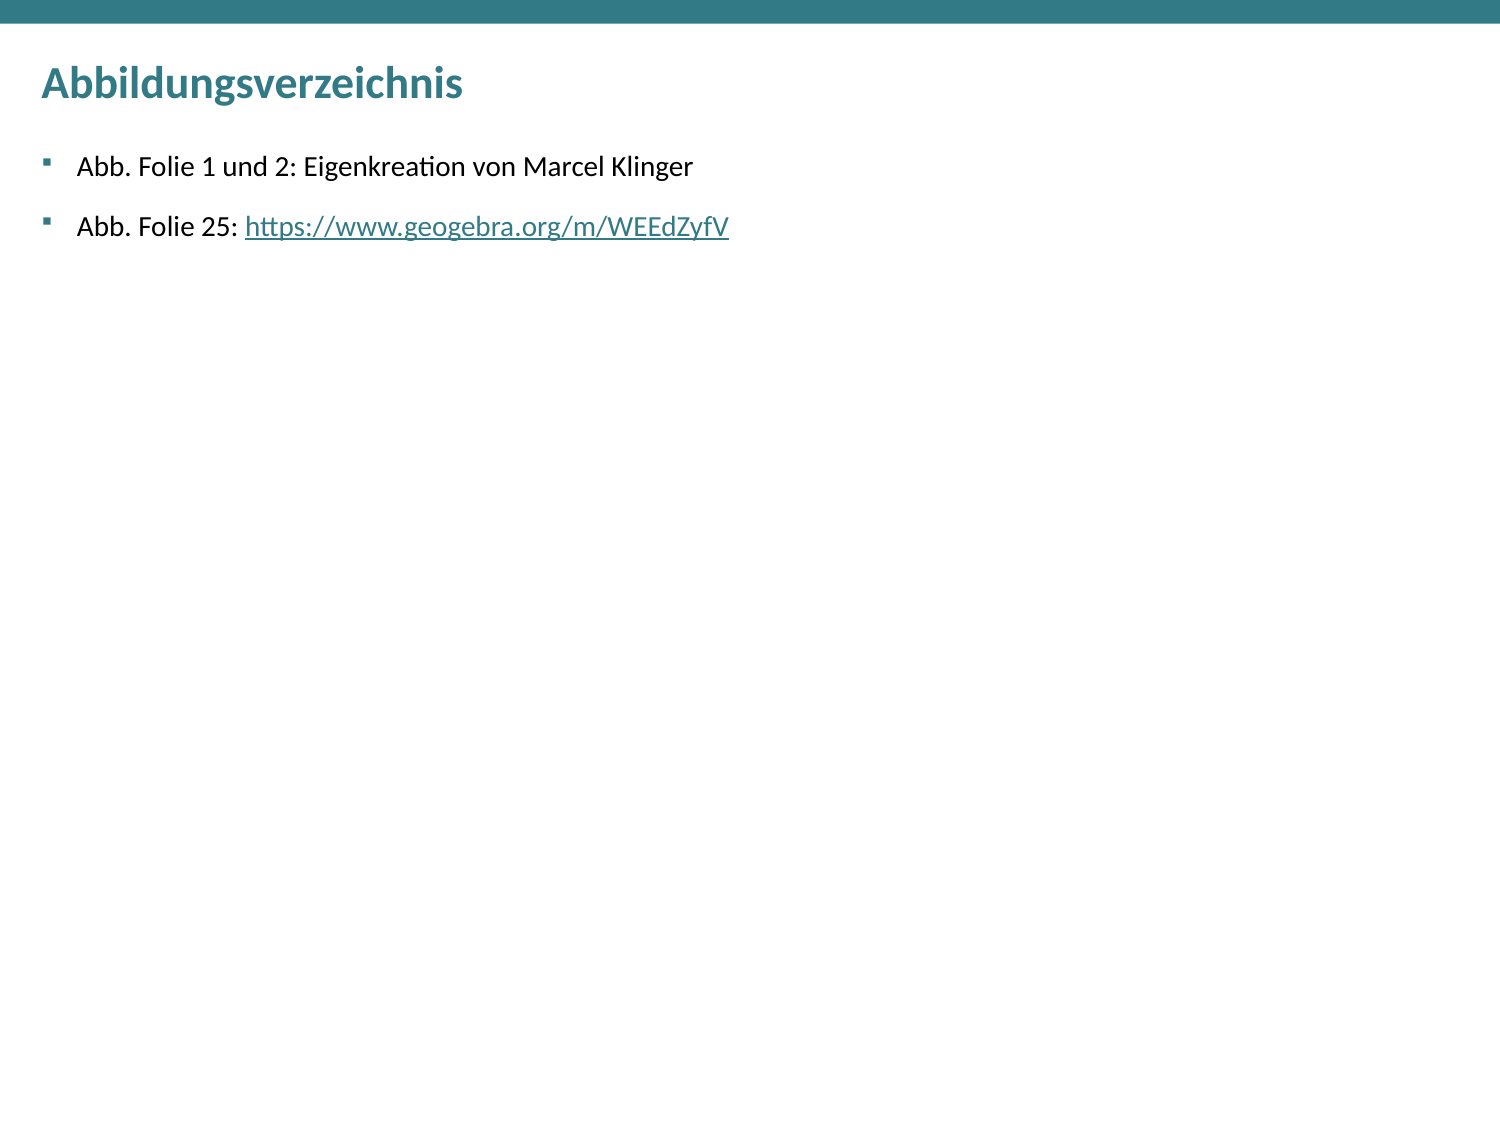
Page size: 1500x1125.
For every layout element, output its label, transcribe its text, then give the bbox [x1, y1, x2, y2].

title Abbildungsverzeichnis [41, 53, 1459, 119]
list Abb. Folie 1 und 2: Eigenkreation von Marcel Klinger Abb. Folie 25: https://www.geogebra.org/m/WEEdZyfV [41, 147, 1459, 1063]
